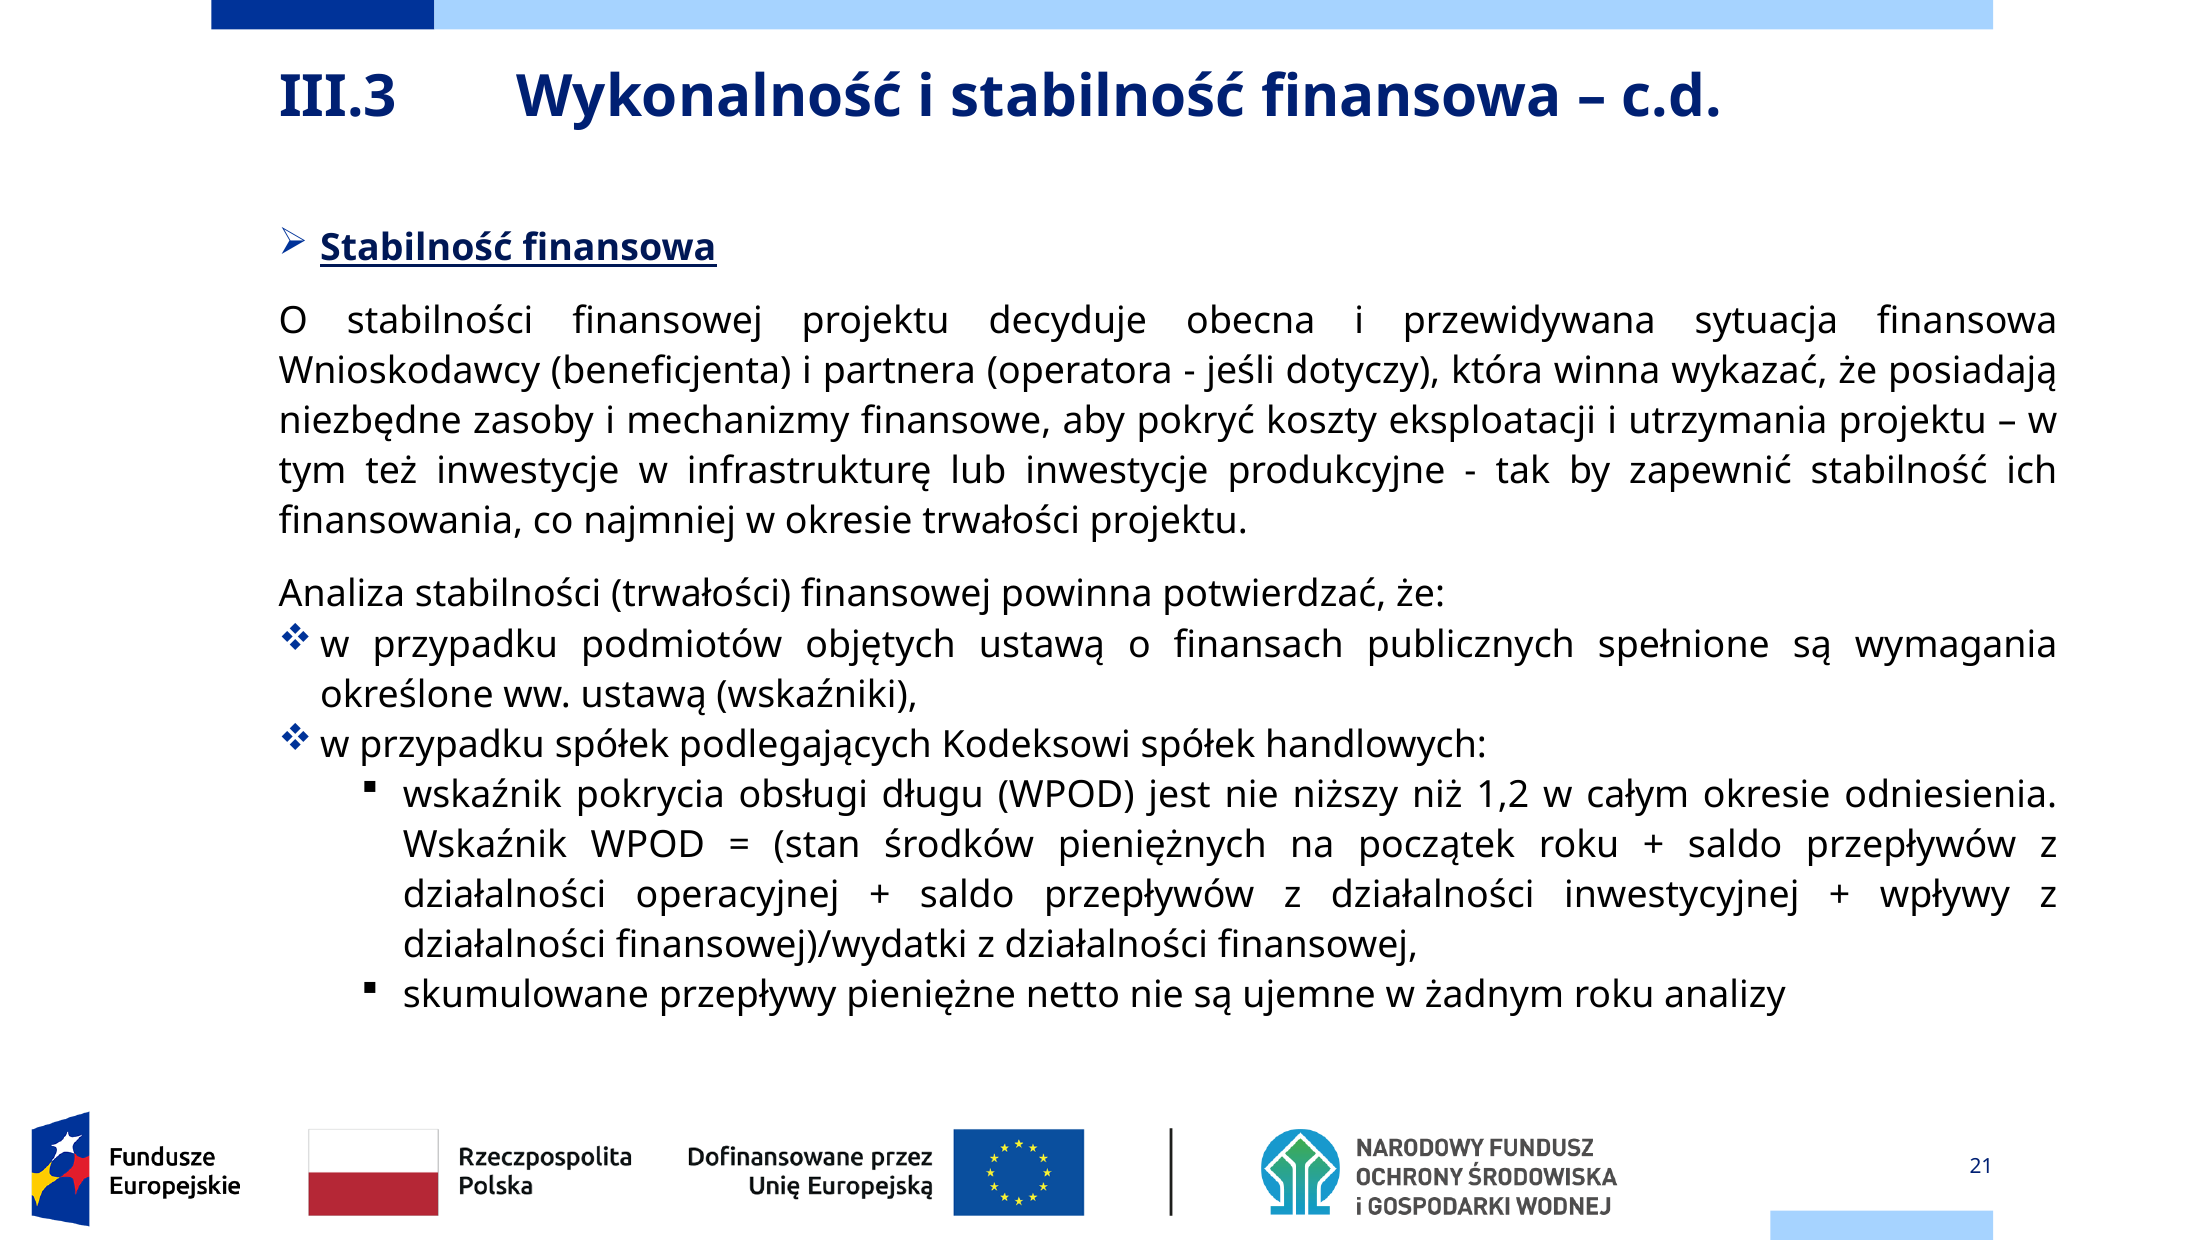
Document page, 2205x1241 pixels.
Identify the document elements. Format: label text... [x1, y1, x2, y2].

list Stabilność finansowa O stabilności finansowej projektu decyduje obecna i przewidywana sytuacja finansowa Wnioskodawcy (beneficjenta) i partnera (operatora - jeśli dotyczy), która winna wykazać, że posiadają niezbędne zasoby i mechanizmy finansowe, aby pokryć koszty eksploatacji i utrzymania projektu – w tym też inwestycje w infrastrukturę lub inwestycje produkcyjne - tak by zapewnić stabilność ich finansowania, co najmniej w okresie trwałości projektu. Analiza stabilności (trwałości) finansowej powinna potwierdzać, że: w przypadku podmiotów objętych ustawą o finansach publicznych spełnione są wymagania określone ww. ustawą (wskaźniki), w przypadku spółek podlegających Kodeksowi spółek handlowych: wskaźnik pokrycia obsługi długu (WPOD) jest nie niższy niż 1,2 w całym okresie odniesienia. Wskaźnik WPOD = (stan środków pieniężnych na początek roku + saldo przepływów z działalności operacyjnej + saldo przepływów z działalności inwestycyjnej + wpływy z działalności finansowej)/wydatki z działalności finansowej, skumulowane przepływy pieniężne netto nie są ujemne w żadnym roku analizy [278, 218, 2060, 1022]
picture [0, 1080, 1652, 1241]
title III.3 Wykonalność i stabilność finansowa – c.d. [279, 53, 1768, 172]
slide_number 21 [1770, 1151, 1993, 1182]
